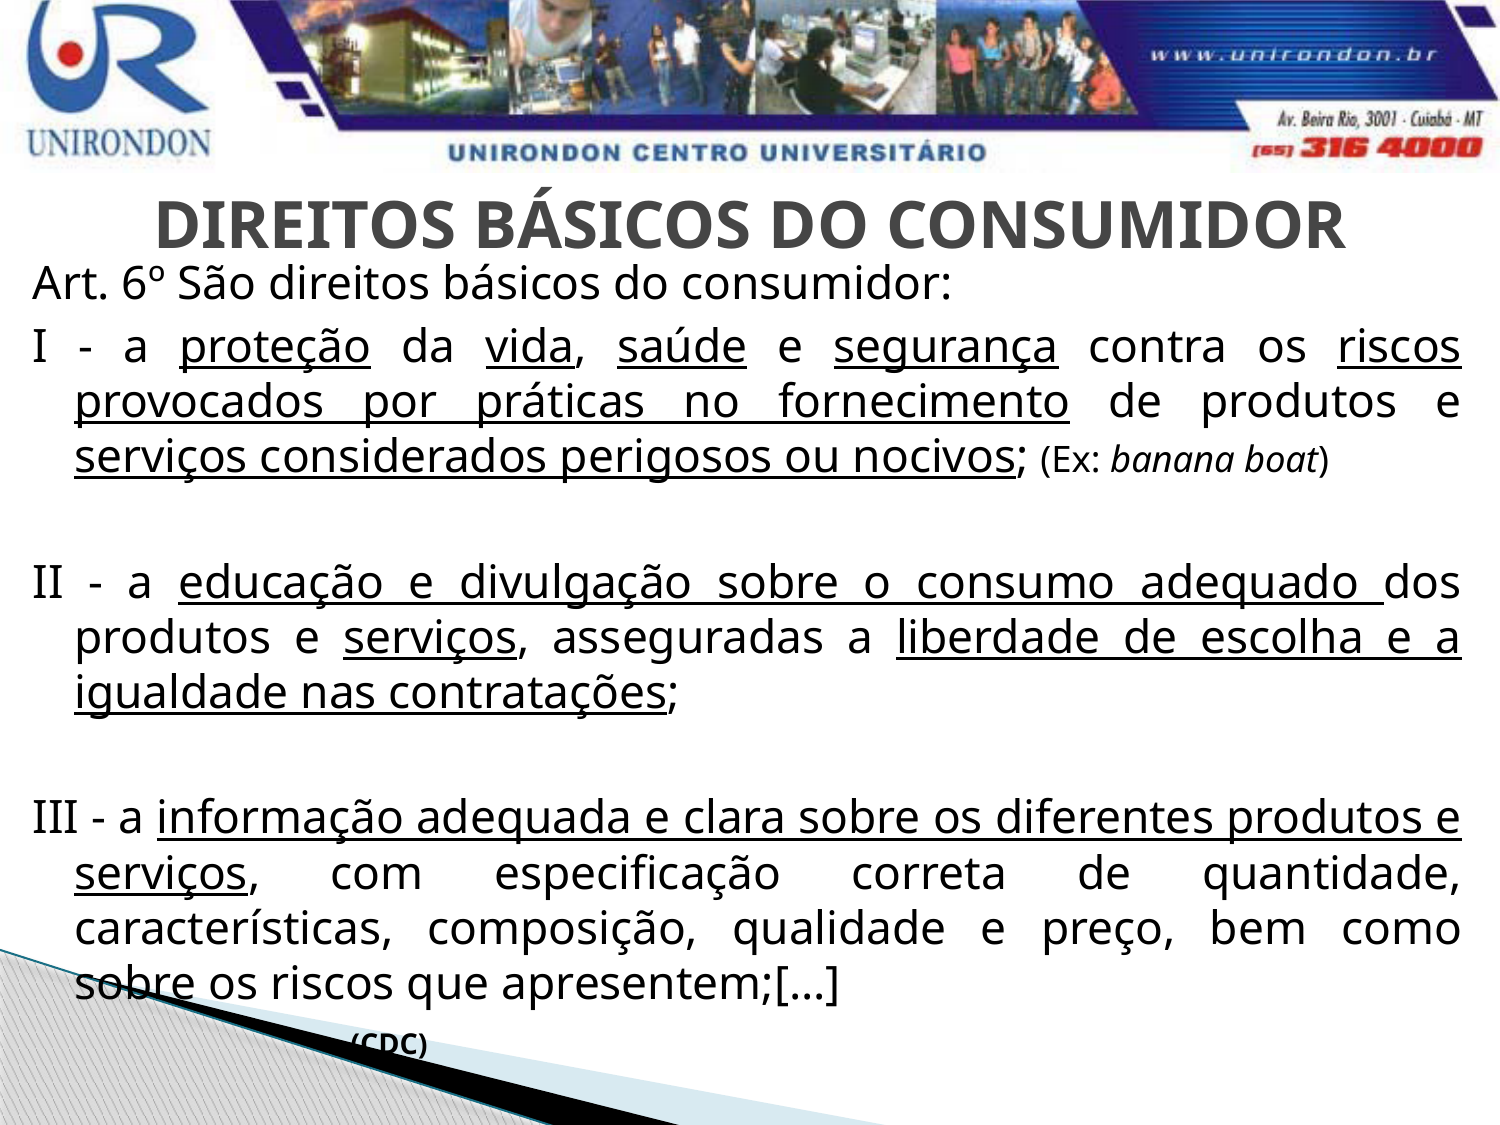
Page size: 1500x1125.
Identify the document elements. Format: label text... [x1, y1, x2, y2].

list Art. 6º São direitos básicos do consumidor: I - a proteção da vida, saúde e segurança contra os riscos provocados por práticas no fornecimento de produtos e serviços considerados perigosos ou nocivos; (Ex: banana boat) II - a educação e divulgação sobre o consumo adequado dos produtos e serviços, asseguradas a liberdade de escolha e a igualdade nas contratações; III - a informação adequada e clara sobre os diferentes produtos e serviços, com especificação correta de quantidade, características, composição, qualidade e preço, bem como sobre os riscos que apresentem;[...] (CDC) [0, 246, 1477, 1079]
title DIREITOS BÁSICOS DO CONSUMIDOR [0, 183, 1500, 270]
picture [0, 0, 1500, 174]
